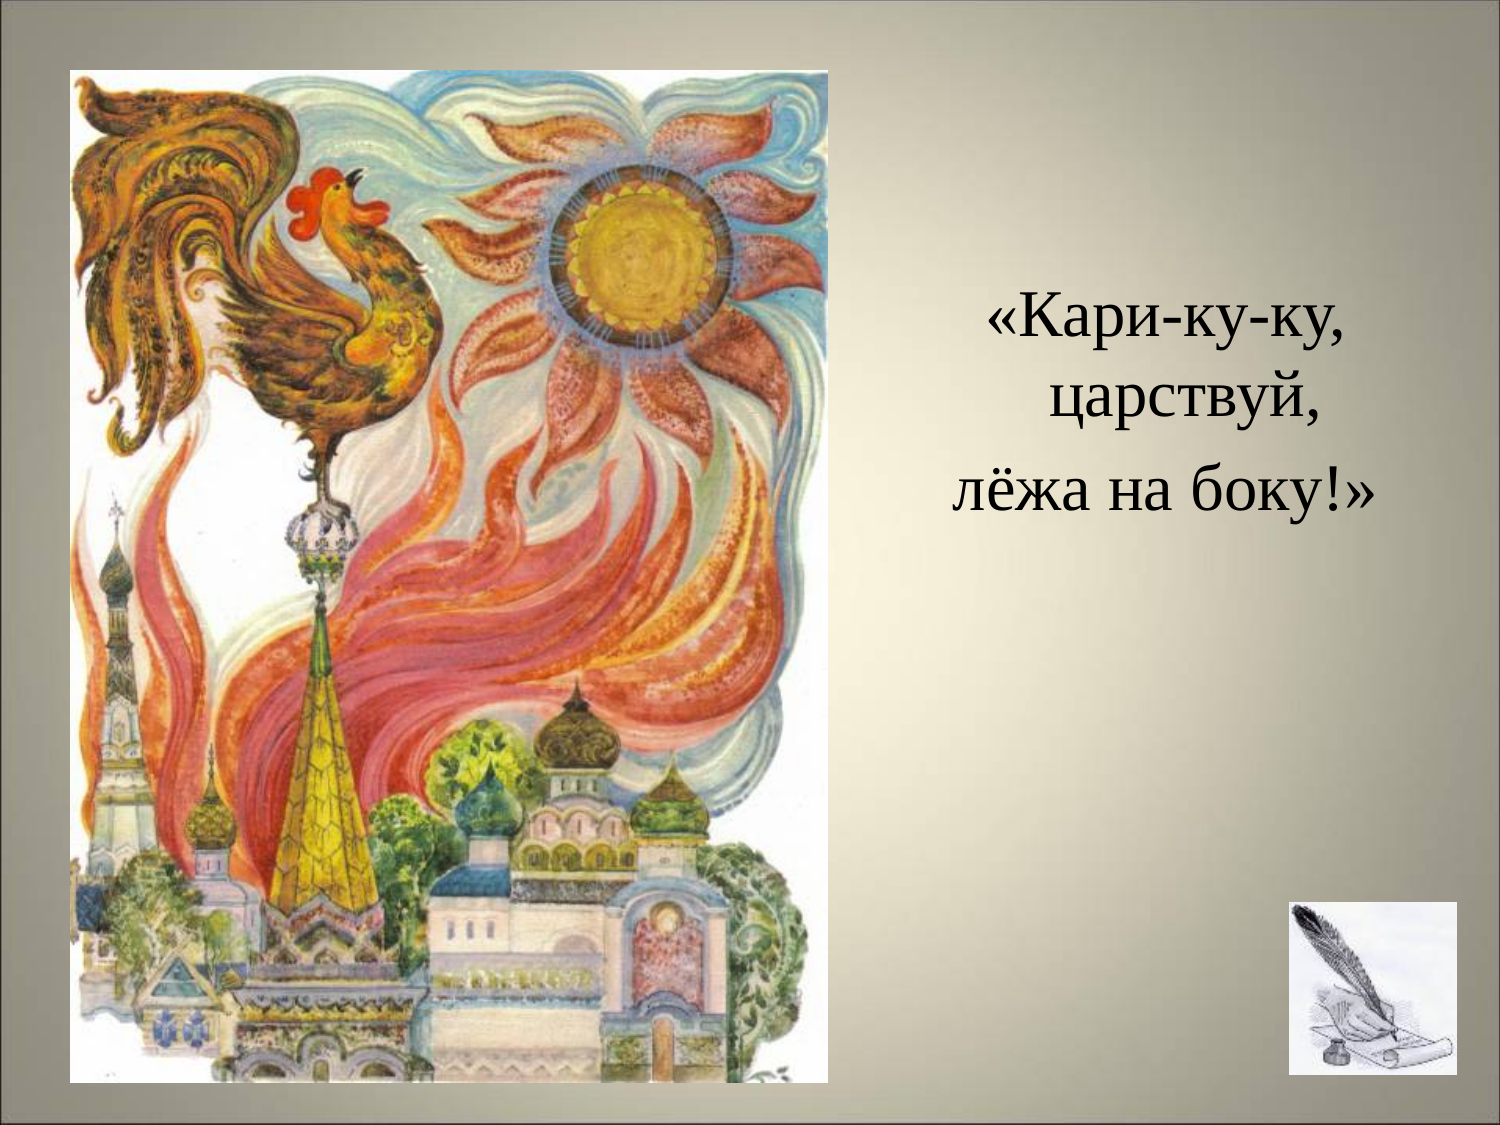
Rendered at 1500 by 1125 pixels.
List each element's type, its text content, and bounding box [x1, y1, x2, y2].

picture [0, 0, 1500, 1125]
list «Кари-ку-ку, царствуй, лёжа на боку!» [878, 262, 1454, 1006]
